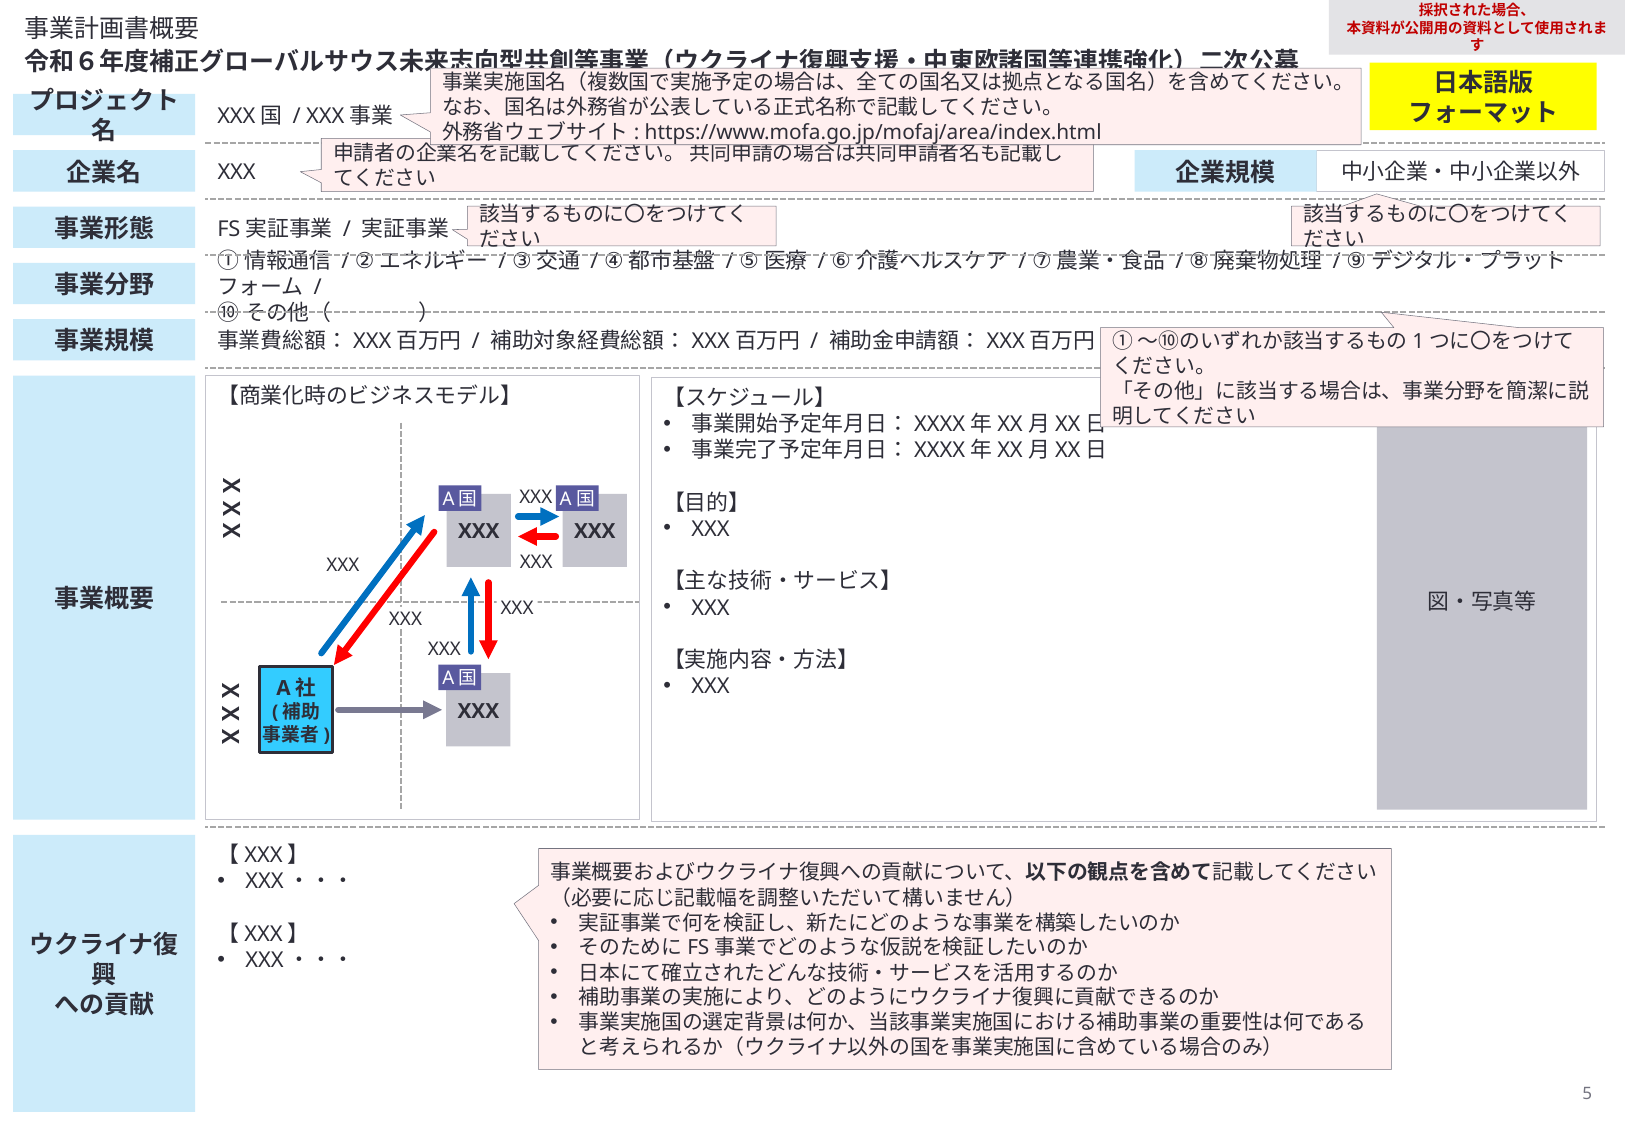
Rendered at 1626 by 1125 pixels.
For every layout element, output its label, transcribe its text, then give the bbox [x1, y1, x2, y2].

text_box FS実証事業 / 実証事業 [204, 206, 1606, 249]
text_box 企業名 [12, 149, 196, 192]
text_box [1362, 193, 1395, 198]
text_box 日本語版 フォーマット [1369, 62, 1597, 131]
text_box ウクライナ復興 への貢献 [12, 834, 196, 1113]
text_box 図・写真等 [1376, 428, 1588, 811]
text_box XXX [204, 149, 320, 192]
text_box 事業形態 [12, 206, 196, 249]
text_box ①～⑩のいずれか該当するもの1つに〇をつけてください。 「その他」に該当する場合は、事業分野を簡潔に説明してください [1099, 312, 1605, 367]
text_box ①情報通信 / ②エネルギー / ③交通 / ④都市基盤 / ⑤医療 / ⑥介護ヘルスケア / ⑦農業・食品 / ⑧廃棄物処理 / ⑨デジタル・プラットフォーム / ⑩その他（ ） [204, 264, 1625, 307]
text_box 【XXX】 XXX・・・ 【XXX】 XXX・・・ [204, 834, 1606, 1114]
text_box 申請者の企業名を記載してください。 共同申請の場合は共同申請者名も記載してください [299, 144, 1095, 193]
text_box プロジェクト名 [12, 93, 196, 136]
text_box 事業概要およびウクライナ復興への貢献について、以下の観点を含めて記載してください （必要に応じ記載幅を調整いただいて構いません） 実証事業で何を検証し、新たにどのような事業を構築したいのか そのためにFS事業でどのような仮説を検証したいのか 日本にて確立されたどんな技術・サービスを活用するのか 補助事業の実施により、どのようにウクライナ復興に貢献できるのか 事業実施国の選定背景は何か、当該事業実施国における補助事業の重要性は何であると考えられるか（ウクライナ以外の国を事業実施国に含めている場合のみ） [513, 847, 1393, 1071]
text_box XXX国 / XXX事業 [1363, 93, 1606, 136]
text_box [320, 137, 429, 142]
text_box 該当するものに〇をつけてください [1290, 200, 1601, 247]
list 事業計画書概要 令和６年度補正グローバルサウス未来志向型共創等事業（ウクライナ復興支援・中東欧諸国等連携強化）二次公募 [0, 38, 1377, 80]
text_box 事業実施国名（複数国で実施予定の場合は、全ての国名又は拠点となる国名）を含めてください。 なお、国名は外務省が公表している正式名称で記載してください。 外務省ウェブサイト: https://www.mofa.go.jp/mofaj/area/index.html [399, 67, 1363, 142]
text_box 事業費総額：XXX百万円 / 補助対象経費総額：XXX百万円 / 補助金申請額：XXX百万円 [204, 318, 1390, 361]
text_box 【商業化時のビジネスモデル】 [204, 375, 640, 820]
text_box 事業分野 [12, 262, 196, 305]
text_box 事業概要 [12, 375, 196, 821]
text_box 中小企業・中小企業以外 [1317, 149, 1606, 192]
text_box 事業規模 [12, 318, 196, 361]
text_box 企業規模 [1134, 149, 1317, 192]
text_box XXX国 / XXX事業 [204, 93, 429, 136]
text_box 【スケジュール】 事業開始予定年月日：XXXX年XX月XX日 事業完了予定年月日：XXXX年XX月XX日 【目的】 XXX 【主な技術・サービス】 XXX 【実施内容・方法】 XXX [650, 376, 1598, 822]
text_box 採択された場合、 本資料が公開用の資料として使用されます [1328, 0, 1625, 55]
text_box 該当するものに〇をつけてください [451, 205, 777, 247]
text_box 事業費総額：XXX百万円 / 補助対象経費総額：XXX百万円 / 補助金申請額：XXX百万円 [1450, 318, 1606, 361]
text_box ①～⑩のいずれか該当するもの1つに〇をつけてください。 「その他」に該当する場合は、事業分野を簡潔に説明してください [1099, 369, 1605, 428]
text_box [221, 422, 640, 817]
